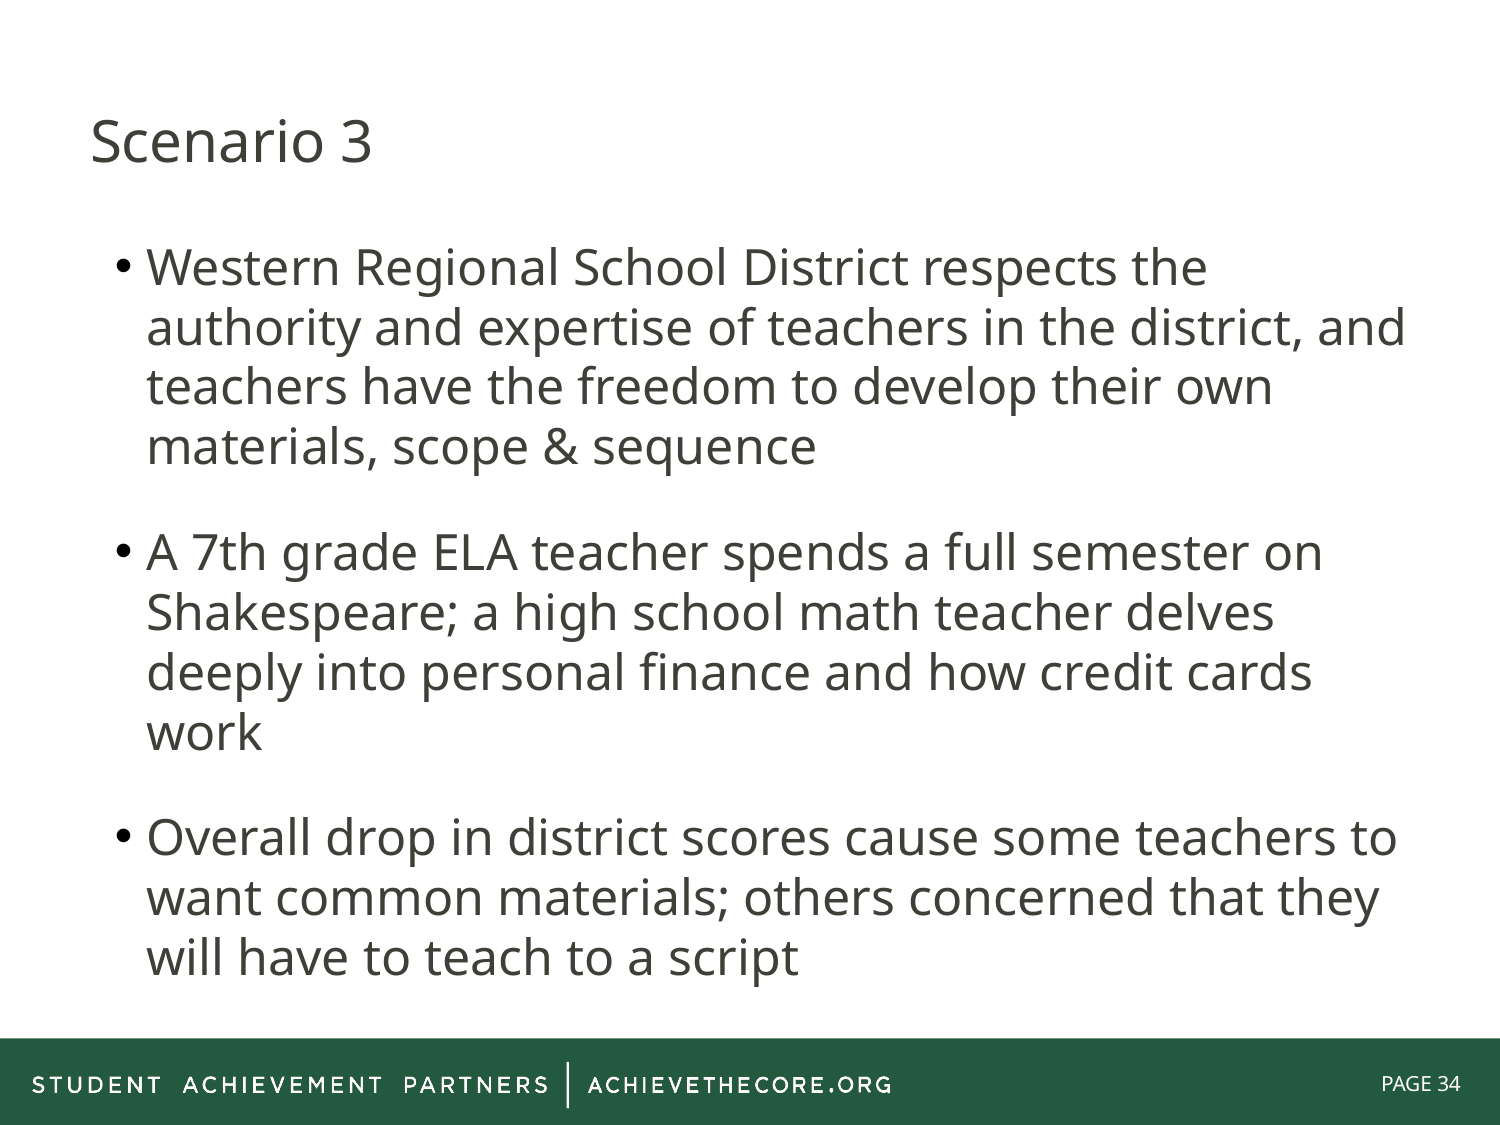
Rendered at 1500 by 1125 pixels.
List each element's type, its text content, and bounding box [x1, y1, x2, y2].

list Western Regional School District respects the authority and expertise of teachers in the district, and teachers have the freedom to develop their own materials, scope & sequence A 7th grade ELA teacher spends a full semester on Shakespeare; a high school math teacher delves deeply into personal finance and how credit cards work Overall drop in district scores cause some teachers to want common materials; others concerned that they will have to teach to a script [75, 220, 1425, 963]
title Scenario 3 [75, 45, 1425, 220]
picture [12, 1055, 911, 1112]
